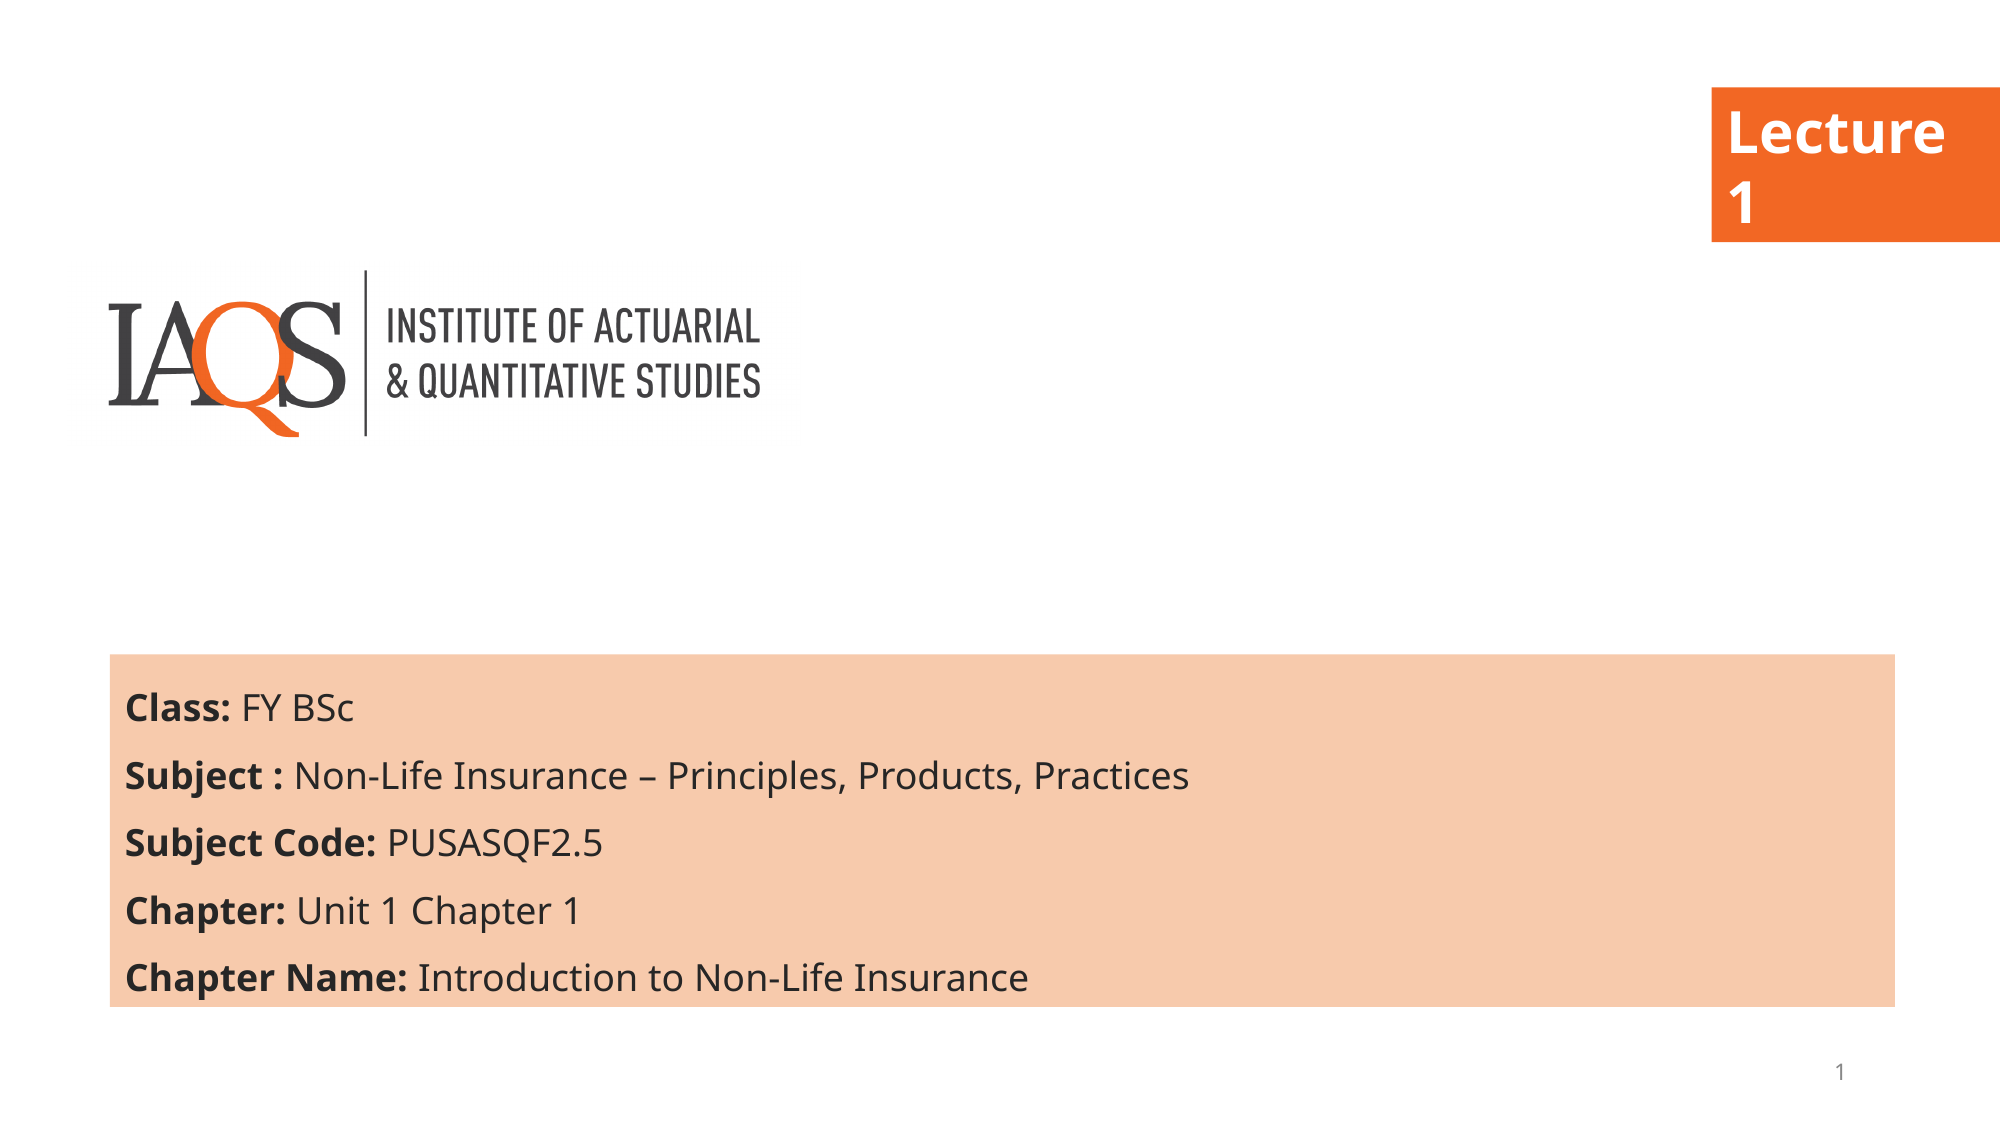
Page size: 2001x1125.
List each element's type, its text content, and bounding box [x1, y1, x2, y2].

text_box Lecture 1 [1711, 87, 2000, 243]
picture [67, 261, 801, 447]
text_box Class: FY BSc Subject : Non-Life Insurance – Principles, Products, Practices Subject Code: PUSASQF2.5 Chapter: Unit 1 Chapter 1 Chapter Name: Introduction to Non-Life Insurance [109, 654, 1895, 1007]
slide_number ‹#› [1412, 1042, 1863, 1103]
